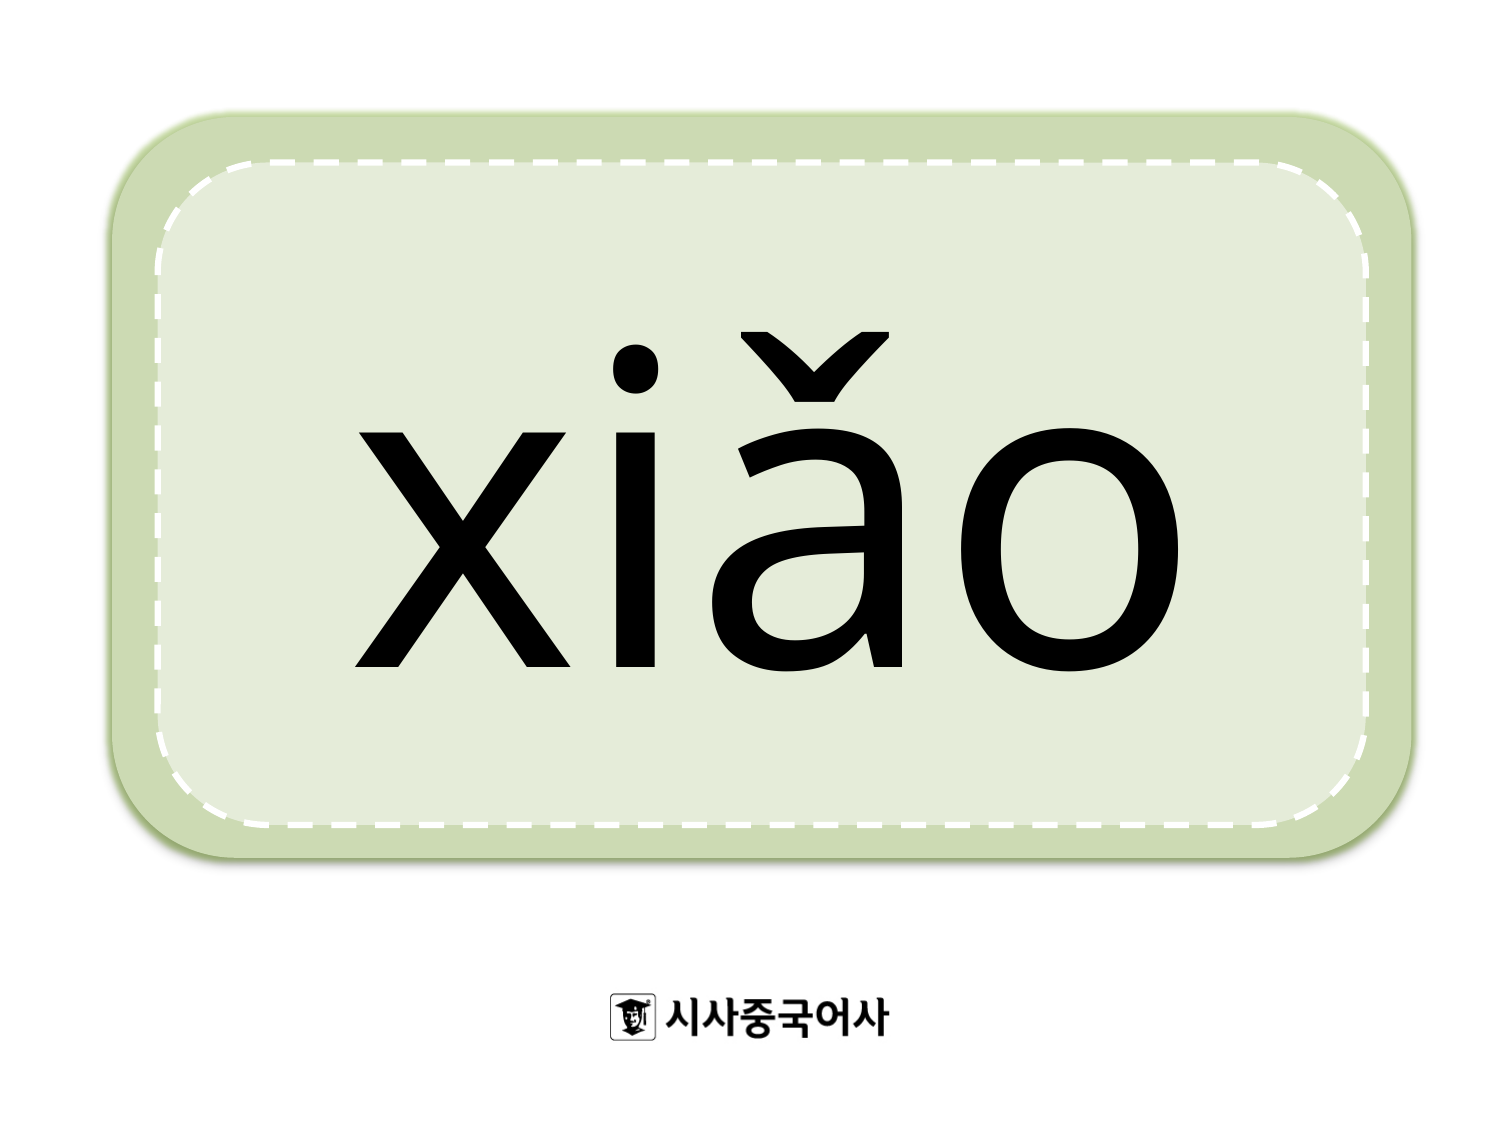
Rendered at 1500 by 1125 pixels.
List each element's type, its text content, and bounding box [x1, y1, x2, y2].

picture [602, 987, 898, 1047]
text_box xiǎo [171, 160, 1380, 824]
